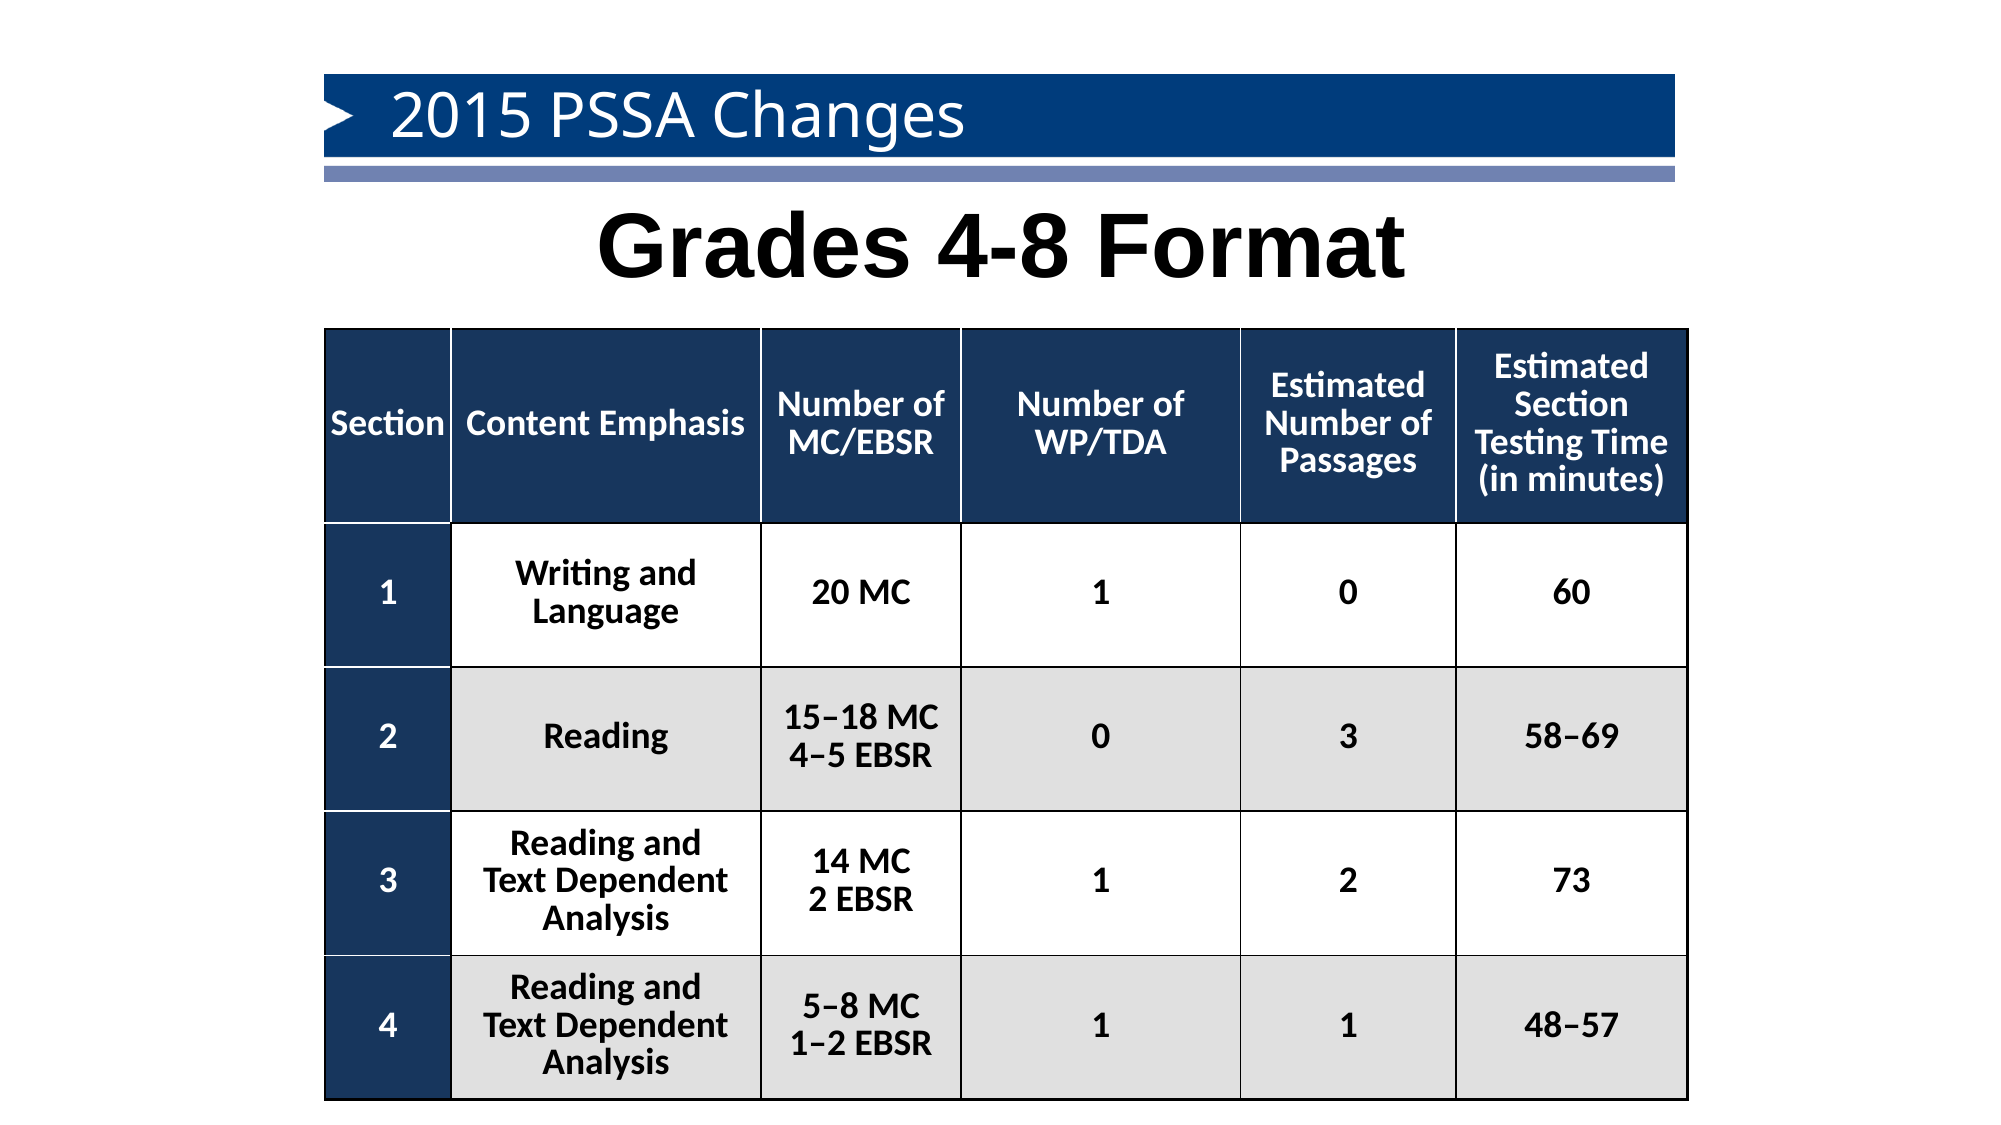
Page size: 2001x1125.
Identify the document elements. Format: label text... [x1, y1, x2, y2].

table_cell 3 [326, 812, 450, 955]
table_header Content Emphasis [452, 330, 760, 522]
table_header Section [326, 330, 450, 522]
table_cell Writing and Language [452, 524, 760, 666]
table_cell 1 [962, 956, 1240, 1098]
picture [324, 74, 1676, 182]
table_cell Reading and Text Dependent Analysis [452, 812, 760, 955]
table_header Number of WP/TDA [962, 330, 1240, 522]
table_cell Reading [452, 668, 760, 810]
table_cell 48–57 [1457, 956, 1686, 1098]
table_cell 1 [1241, 956, 1455, 1098]
table_cell 4 [326, 956, 450, 1098]
table_cell 1 [962, 812, 1240, 955]
table_cell Reading and Text Dependent Analysis [452, 956, 760, 1098]
table_cell 0 [962, 668, 1240, 810]
picture [1299, 959, 1679, 1051]
table_cell 2 [1241, 812, 1455, 955]
table_cell 0 [1241, 524, 1455, 666]
table_cell 60 [1457, 524, 1686, 666]
table_cell 58–69 [1457, 668, 1686, 810]
table_header Estimated Number of Passages [1241, 330, 1455, 522]
table_cell 20 MC [762, 524, 960, 666]
table_cell 73 [1457, 812, 1686, 955]
table_cell 14 MC 2 EBSR [762, 812, 960, 955]
table_cell 5–8 MC 1–2 EBSR [762, 956, 960, 1098]
table_header Estimated Section Testing Time (in minutes) [1457, 330, 1686, 522]
table_cell 3 [1241, 668, 1455, 810]
table_cell 15–18 MC 4–5 EBSR [762, 668, 960, 810]
table_cell 1 [326, 524, 450, 666]
table_cell 1 [962, 524, 1240, 666]
text_box Grades 4-8 Format [364, 191, 1640, 319]
table_cell 2 [326, 668, 450, 810]
table_header Number of MC/EBSR [762, 330, 960, 522]
